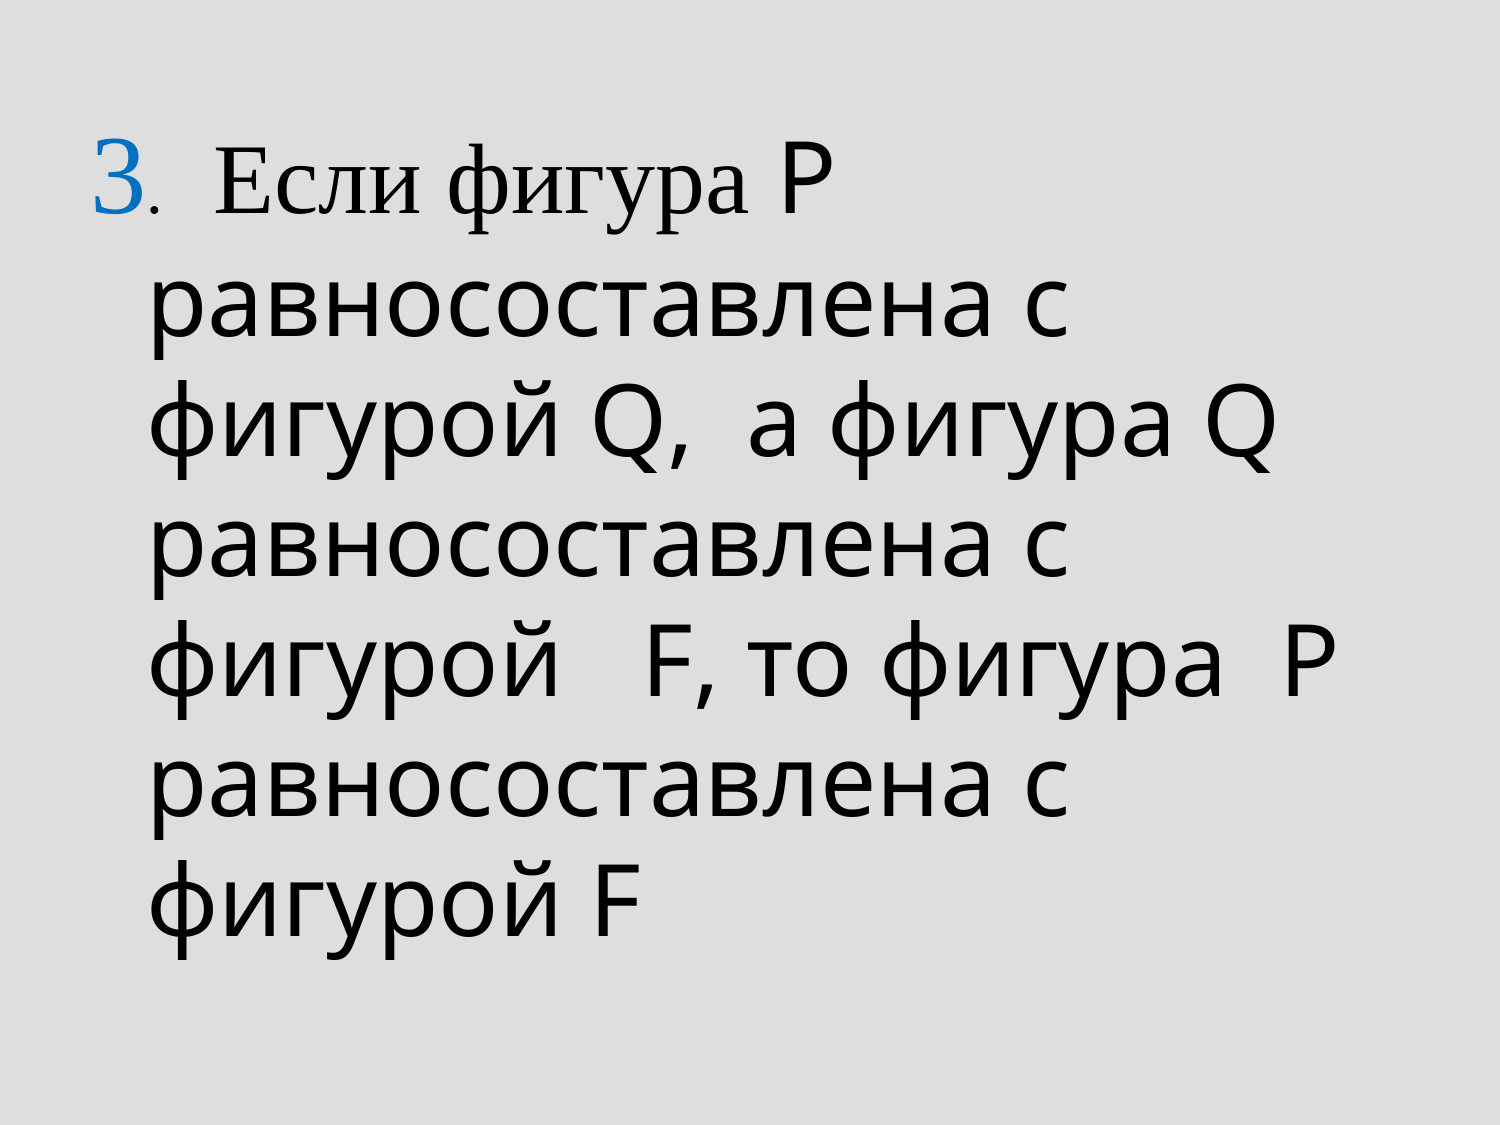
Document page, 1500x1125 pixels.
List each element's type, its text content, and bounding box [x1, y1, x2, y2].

list 3. Если фигура P равносоставлена с фигурой Q, а фигура Q равносоставлена с фигурой F, то фигура P равносоставлена с фигурой F [74, 93, 1426, 1006]
